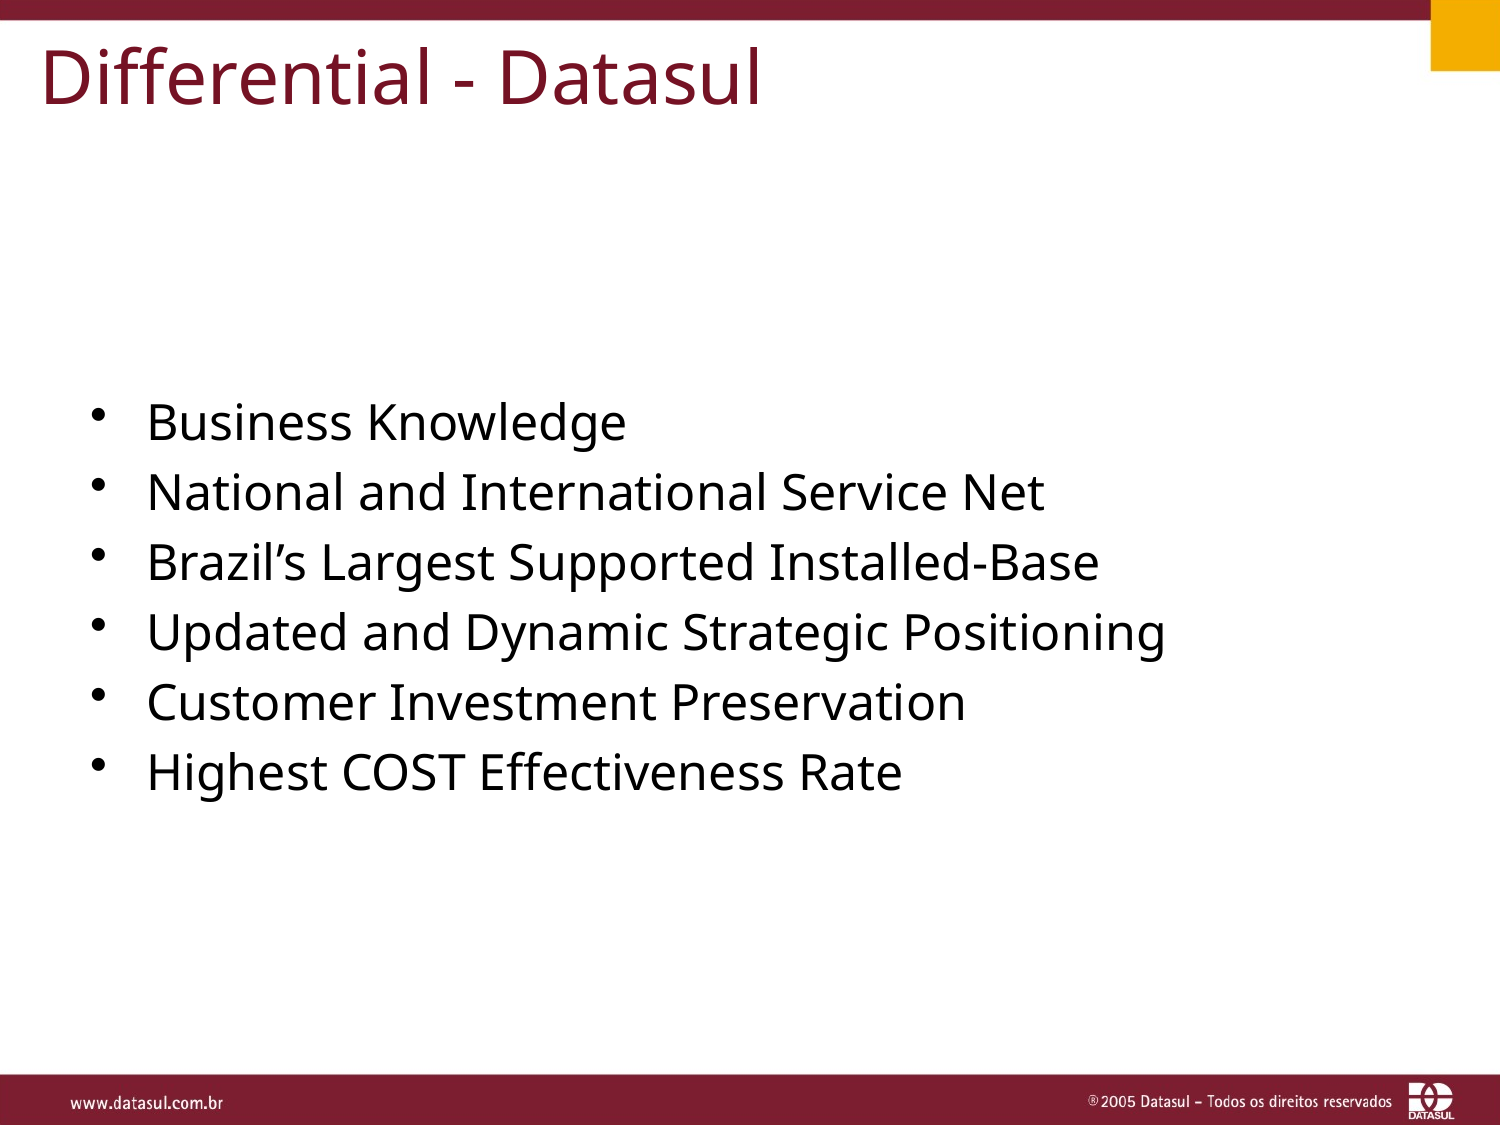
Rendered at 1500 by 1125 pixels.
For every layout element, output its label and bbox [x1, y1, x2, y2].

list [74, 199, 1401, 1001]
picture [0, 0, 1500, 1125]
title [24, 24, 1301, 126]
